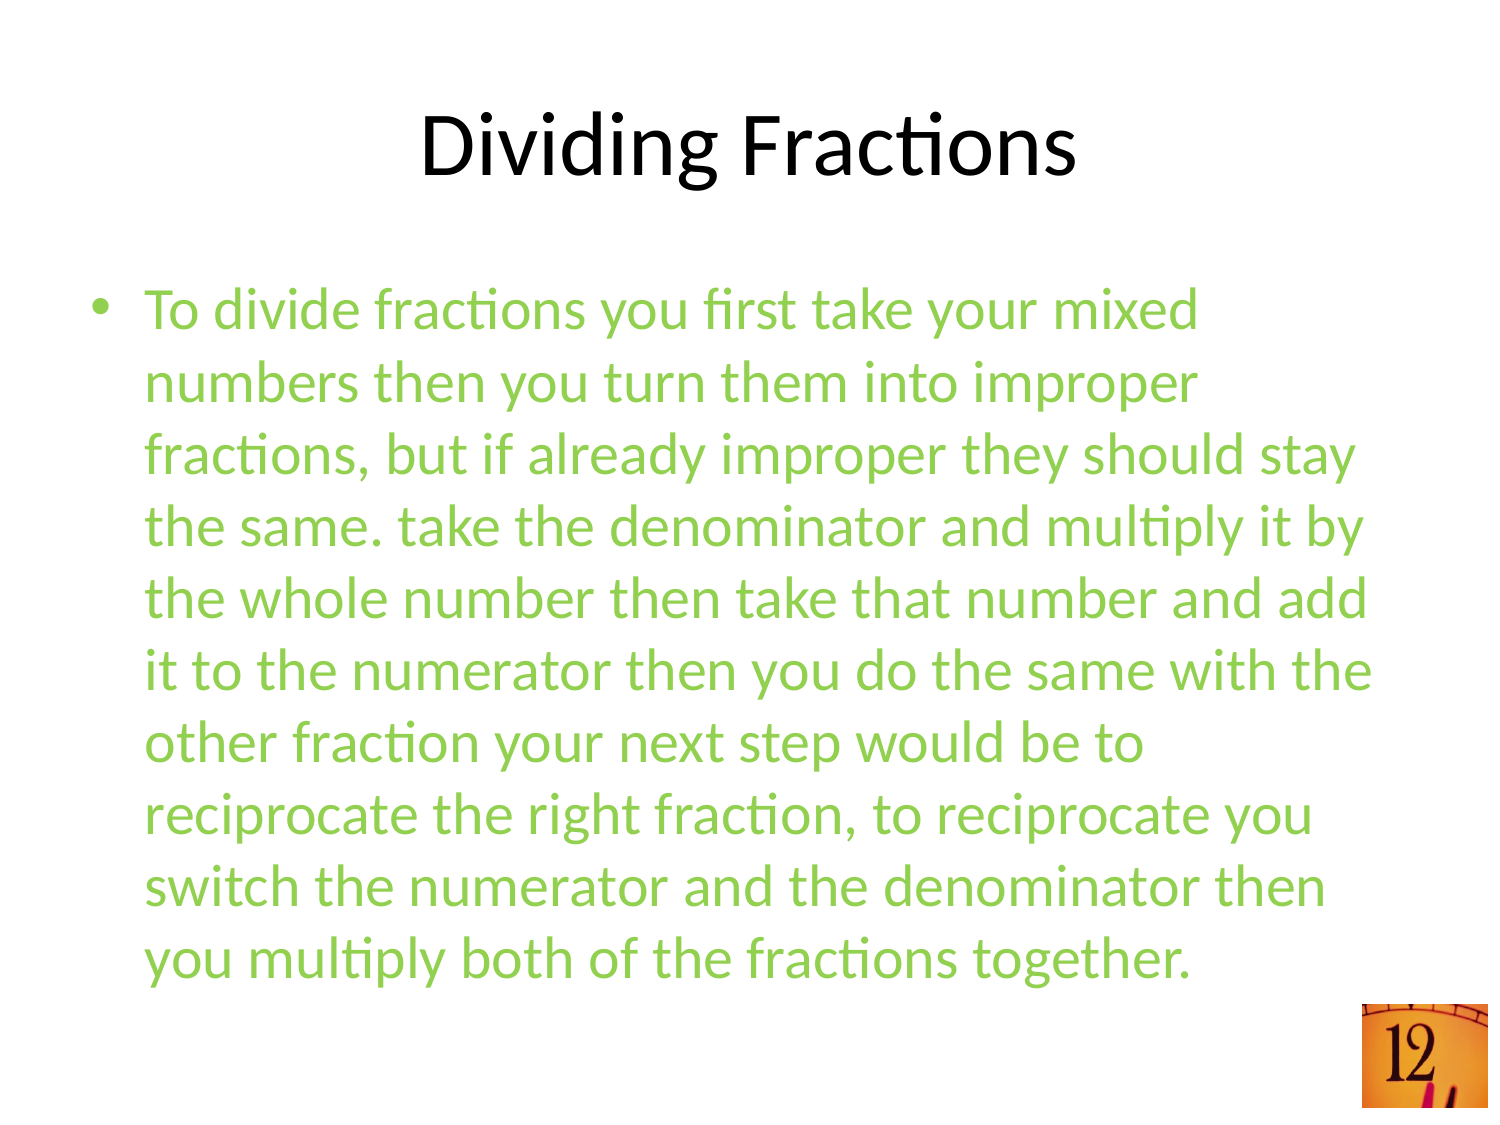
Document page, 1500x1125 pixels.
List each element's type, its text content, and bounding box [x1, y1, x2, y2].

title Dividing Fractions [75, 45, 1425, 233]
picture [1362, 1004, 1488, 1108]
list To divide fractions you first take your mixed numbers then you turn them into improper fractions, but if already improper they should stay the same. take the denominator and multiply it by the whole number then take that number and add it to the numerator then you do the same with the other fraction your next step would be to reciprocate the right fraction, to reciprocate you switch the numerator and the denominator then you multiply both of the fractions together. [75, 262, 1425, 1005]
